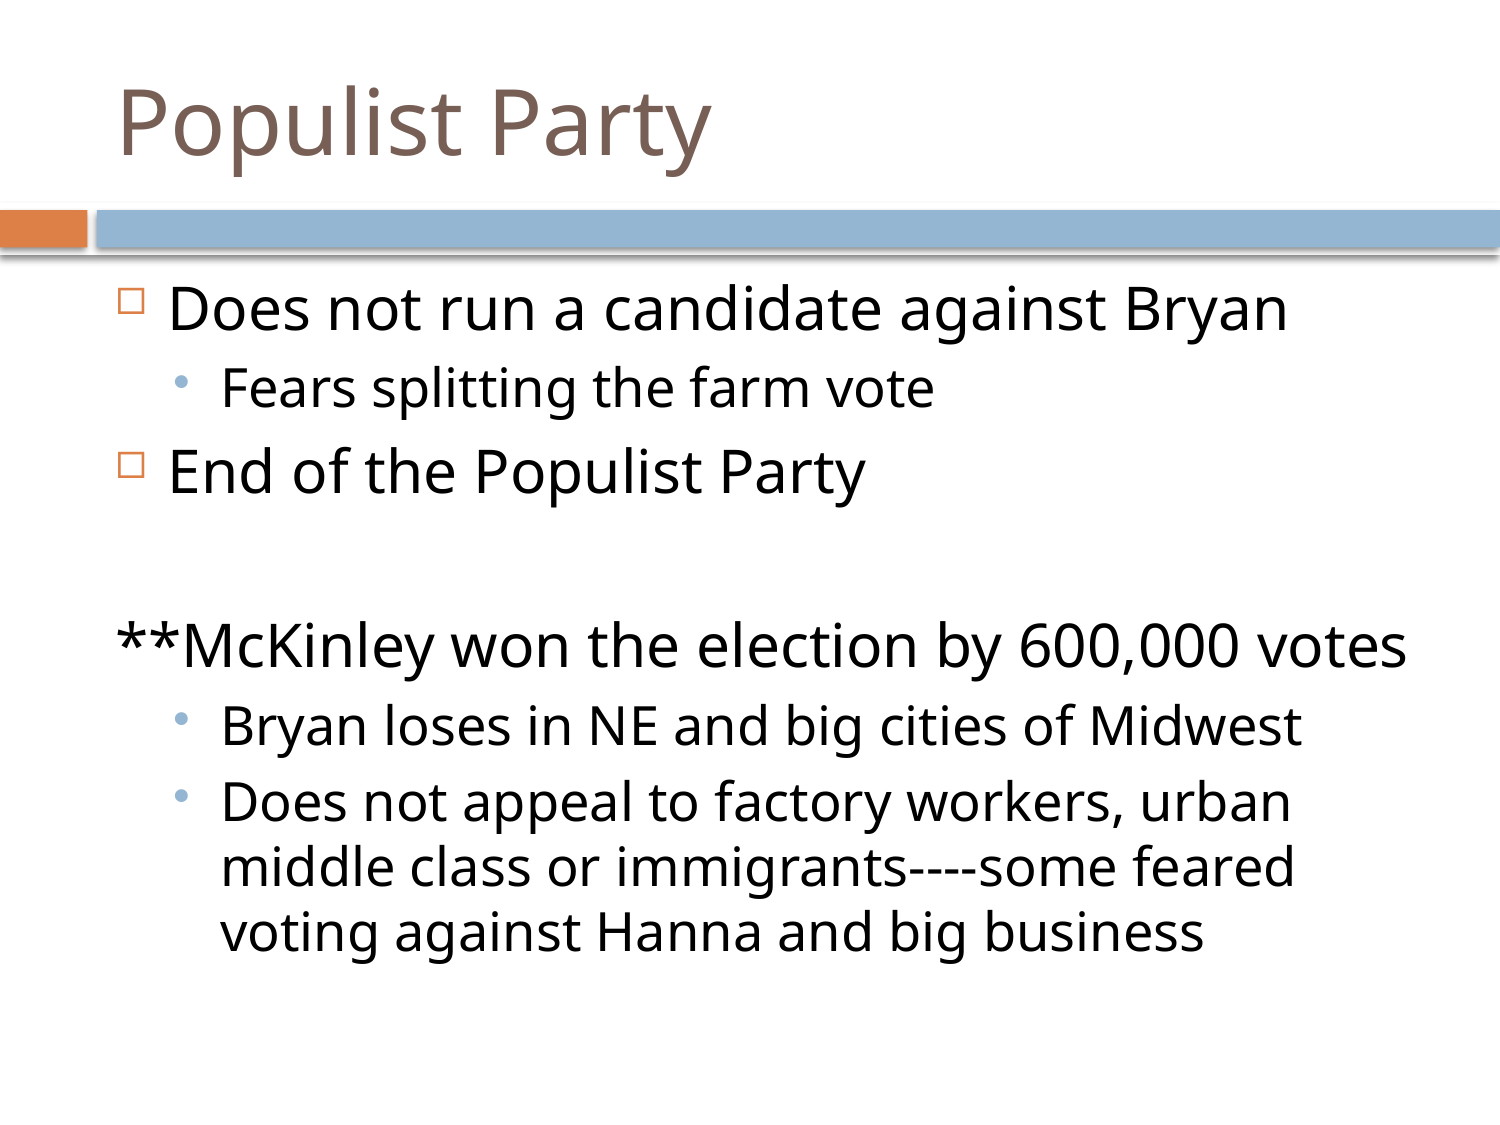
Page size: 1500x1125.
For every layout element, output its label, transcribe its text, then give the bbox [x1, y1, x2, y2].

list Does not run a candidate against Bryan Fears splitting the farm vote End of the Populist Party **McKinley won the election by 600,000 votes Bryan loses in NE and big cities of Midwest Does not appeal to factory workers, urban middle class or immigrants----some feared voting against Hanna and big business [100, 262, 1438, 1000]
title Populist Party [100, 37, 1438, 200]
